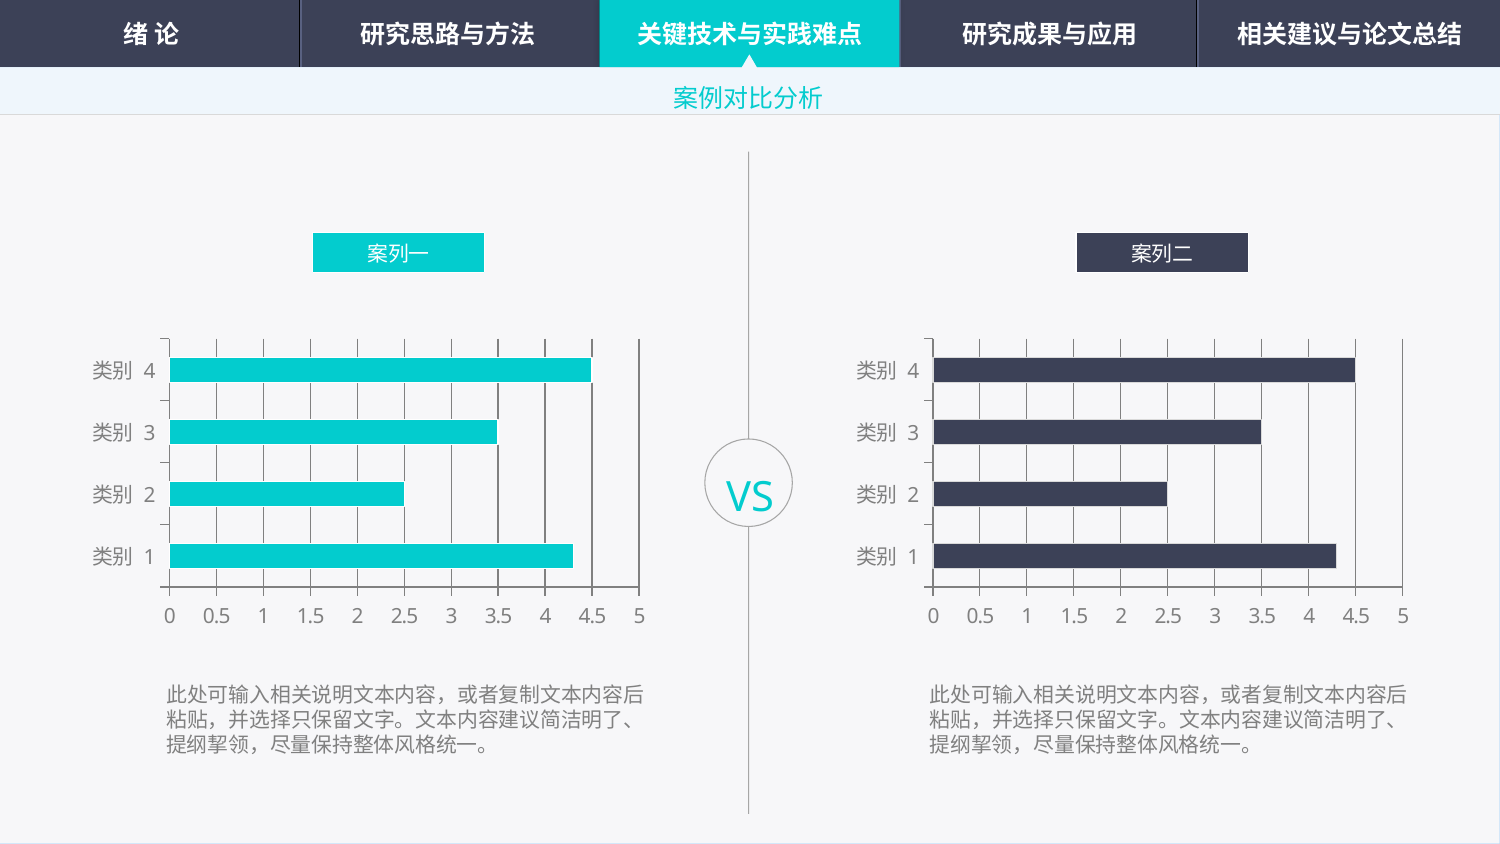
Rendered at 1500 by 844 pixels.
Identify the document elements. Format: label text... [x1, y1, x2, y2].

text_box 案列二 [1074, 230, 1251, 275]
text_box 绪 论 [0, 9, 297, 59]
text_box VS [713, 444, 789, 520]
text_box [789, 461, 795, 505]
text_box 此处可输入相关说明文本内容，或者复制文本内容后粘贴，并选择只保留文字。文本内容建议简洁明了、提纲挈领，尽量保持整体风格统一。 [929, 682, 1408, 758]
text_box 案例对比分析 [658, 59, 839, 120]
text_box 案列一 [310, 230, 487, 275]
text_box [750, 437, 774, 444]
text_box 研究思路与方法 [297, 9, 599, 59]
text_box 研究成果与应用 [899, 9, 1199, 59]
text_box 此处可输入相关说明文本内容，或者复制文本内容后粘贴，并选择只保留文字。文本内容建议简洁明了、提纲挈领，尽量保持整体风格统一。 [166, 682, 644, 758]
text_box 相关建议与论文总结 [1199, 9, 1500, 59]
chart [58, 315, 708, 671]
chart [821, 315, 1471, 671]
text_box [724, 437, 746, 444]
text_box 关键技术与实践难点 [599, 9, 899, 59]
text_box [721, 520, 776, 529]
